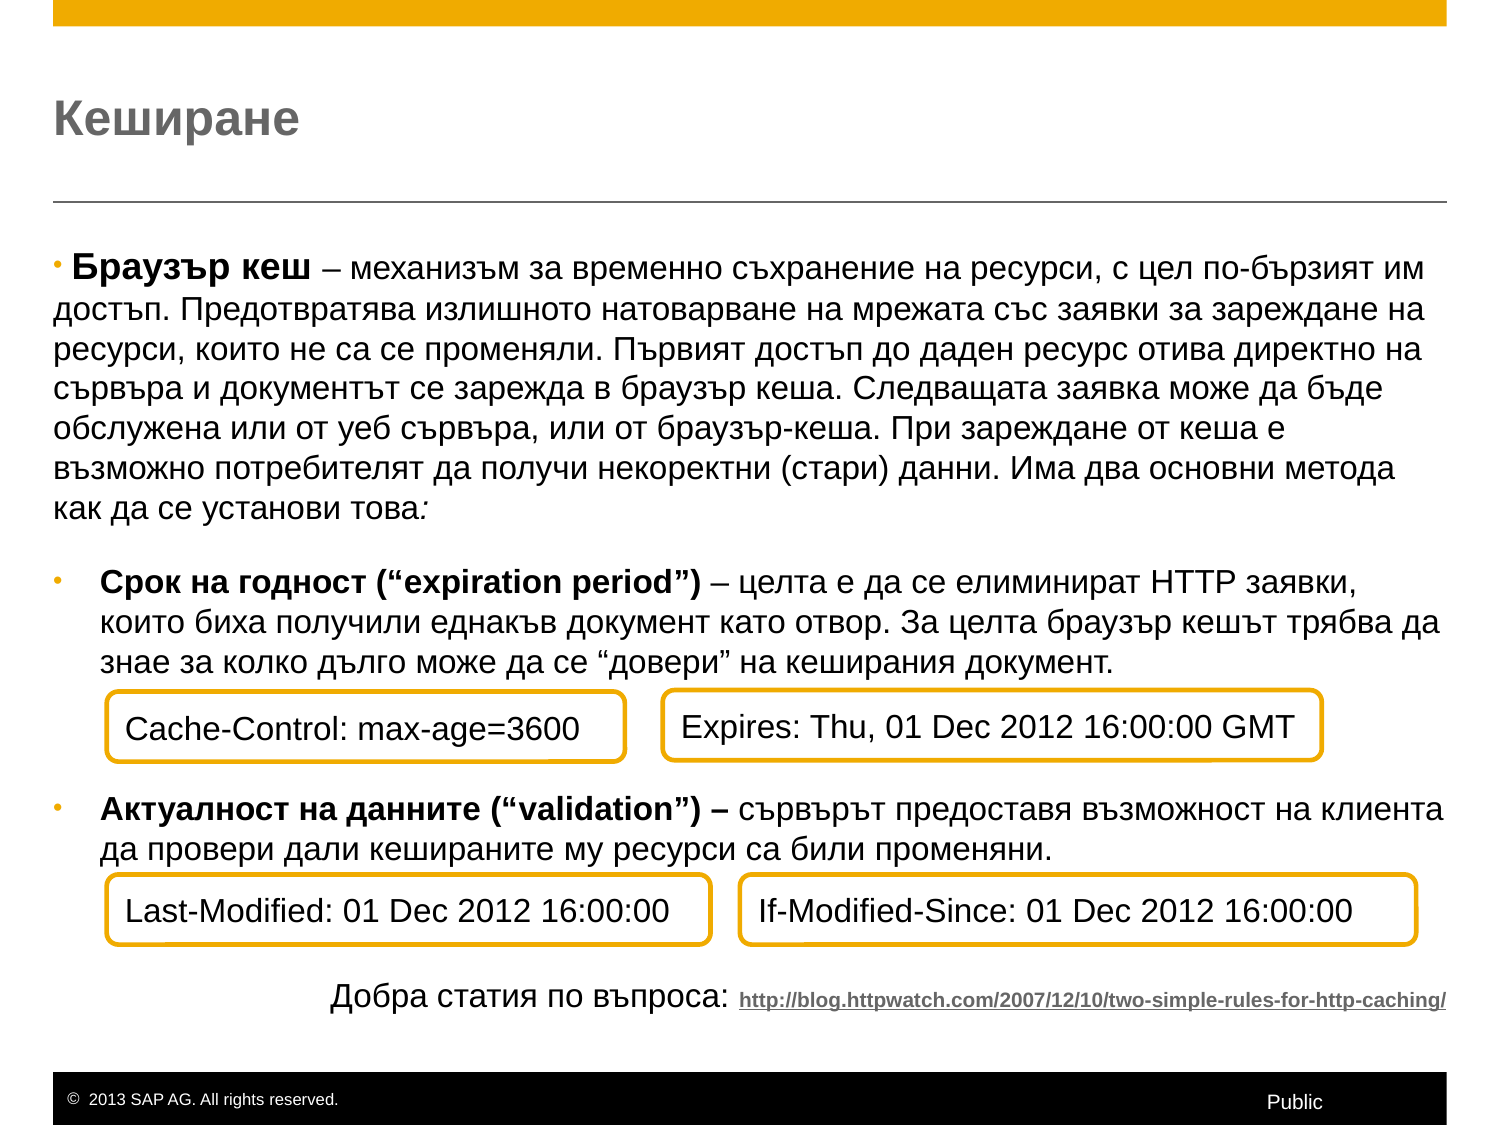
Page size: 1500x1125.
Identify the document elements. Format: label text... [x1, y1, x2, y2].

text_box Last-Modified: 01 Dec 2012 16:00:00 [105, 872, 713, 947]
text_box If-Modified-Since: 01 Dec 2012 16:00:00 [738, 872, 1418, 947]
title Кеширане [53, 53, 1447, 178]
text_box Cache-Control: max-age=3600 [105, 689, 627, 764]
list Браузър кеш – механизъм за временно съхранение на ресурси, с цел по-бързият им достъп. Предотвратява излишното натоварване на мрежата със заявки за зареждане на ресурси, които не са се променяли. Първият достъп до даден ресурс отива директно на сървъра и документът се зарежда в браузър кеша. Следващата заявка може да бъде обслужена или от уеб сървъра, или от браузър-кеша. При зареждане от кеша е възможно потребителят да получи некоректни (стари) данни. Има два основни метода как да се установи това: Срок на годност (“expiration period”) – целта е да се елиминират HTTP заявки, които биха получили еднакъв документ като отвор. За целта браузър кешът трябва да знае за колко дълго може да се “довери” на кеширания документ. Актуалност на данните (“validation”) – сървърът предоставя възможност на клиента да провери дали кешираните му ресурси са били променяни. Добра статия по въпроса: http://blog.httpwatch.com/2007/12/10/two-simple-rules-for-http-caching/ [53, 241, 1447, 962]
text_box Expires: Thu, 01 Dec 2012 16:00:00 GMT [661, 688, 1324, 762]
